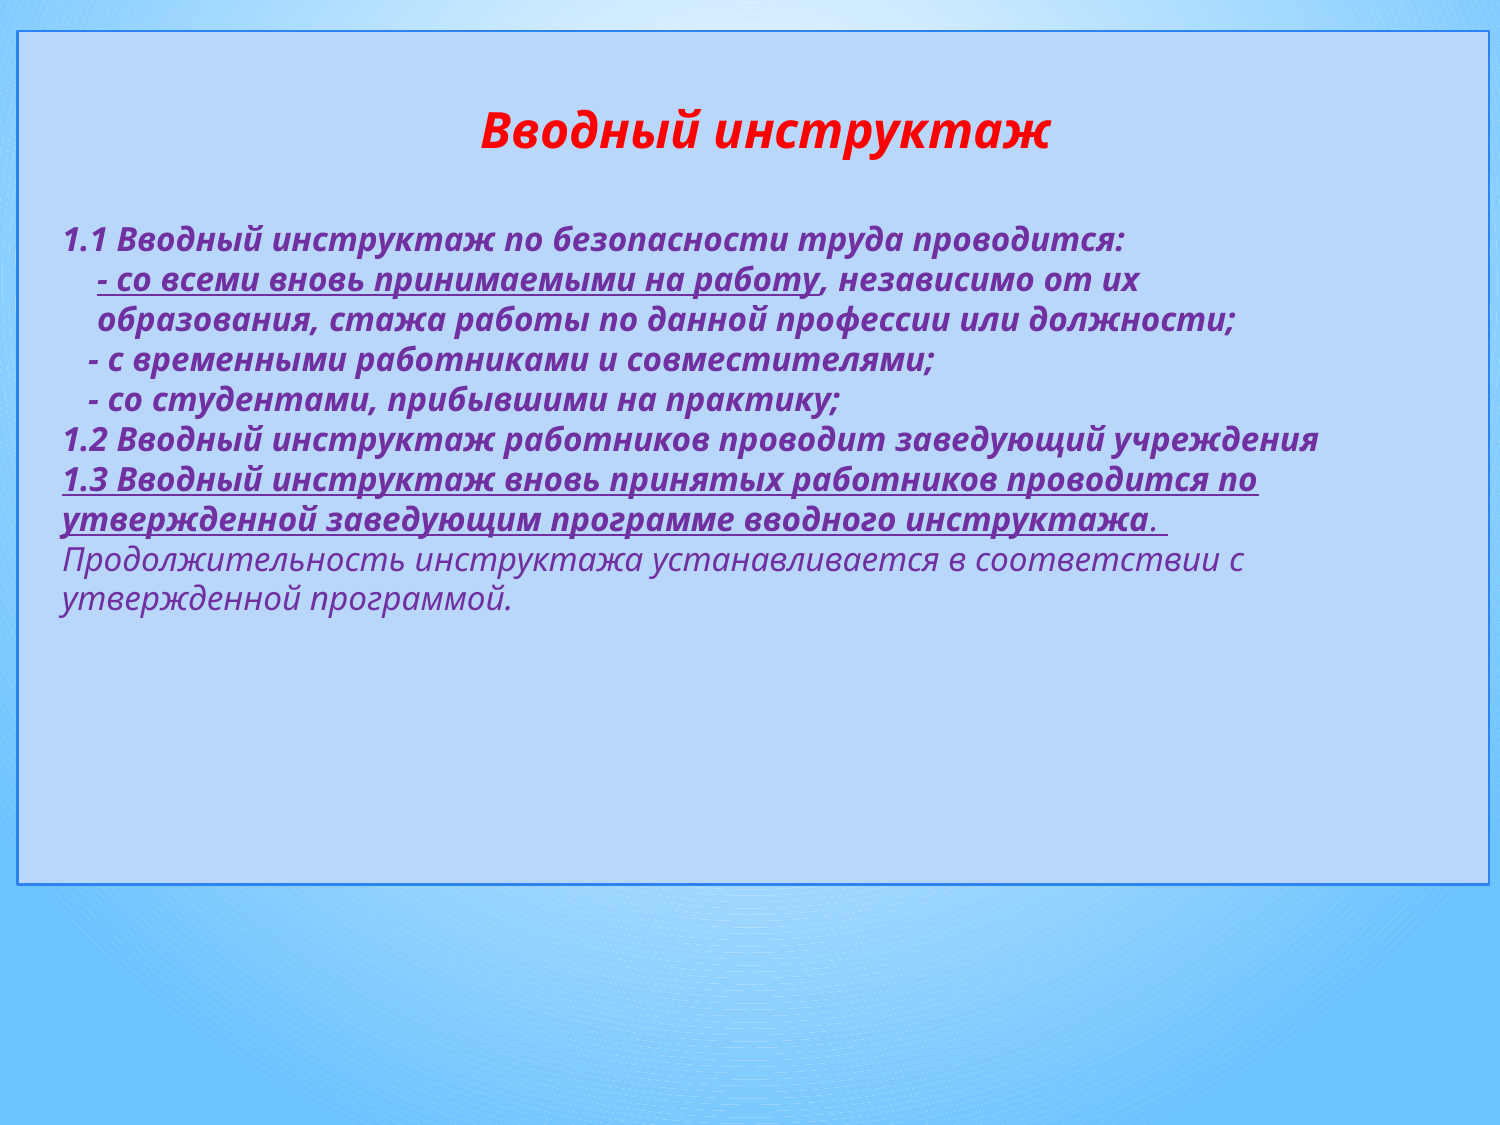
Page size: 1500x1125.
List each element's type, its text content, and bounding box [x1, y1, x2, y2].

text_box Вводный инструктаж 1.1 Вводный инструктаж по безопасности труда проводится: - со всеми вновь принимаемыми на работу, независимо от их образования, стажа работы по данной профессии или должности; - с временными работниками и совместителями; - со студентами, прибывшими на практику; 1.2 Вводный инструктаж работников проводит заведующий учреждения 1.3 Вводный инструктаж вновь принятых работников проводится по утвержденной заведующим программе вводного инструктажа. Продолжительность инструктажа устанавливается в соответствии с утвержденной программой. [16, 30, 1490, 886]
